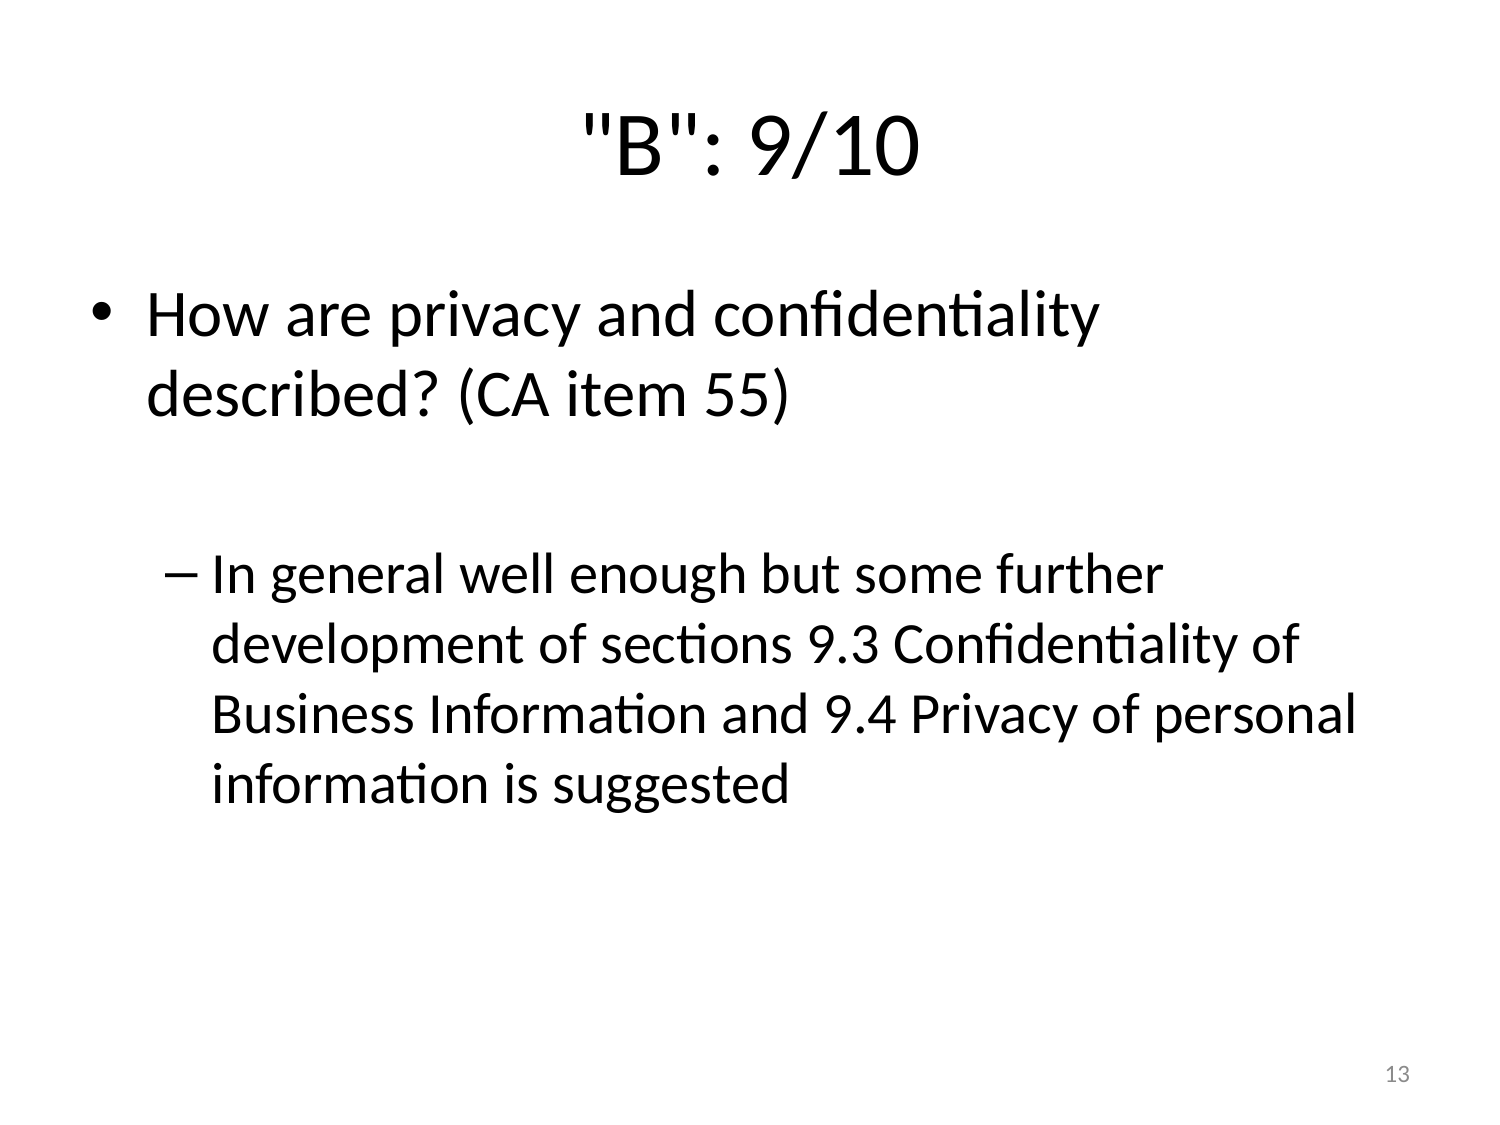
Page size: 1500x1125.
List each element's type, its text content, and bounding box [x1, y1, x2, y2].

list How are privacy and confidentiality described? (CA item 55) In general well enough but some further development of sections 9.3 Confidentiality of Business Information and 9.4 Privacy of personal information is suggested [75, 262, 1425, 1005]
title "B": 9/10 [75, 45, 1425, 233]
slide_number 13 [1074, 1042, 1425, 1103]
